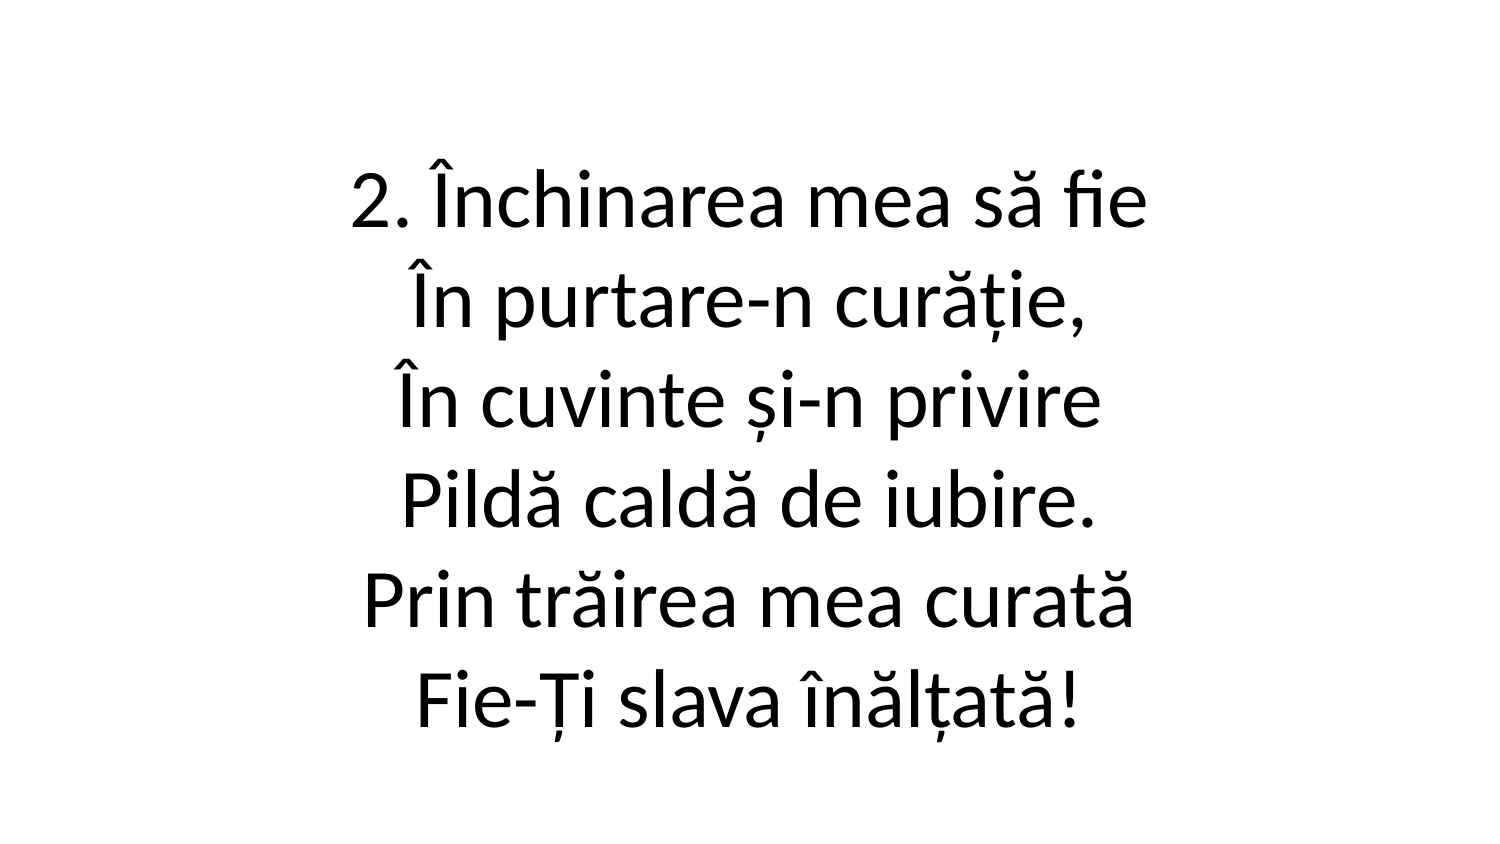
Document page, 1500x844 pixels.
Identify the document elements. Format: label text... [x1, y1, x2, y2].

text_box 2. Închinarea mea să fie În purtare-n curăție, În cuvinte și-n privire Pildă caldă de iubire. Prin trăirea mea curată Fie-Ți slava înălțată! [334, 92, 1165, 752]
